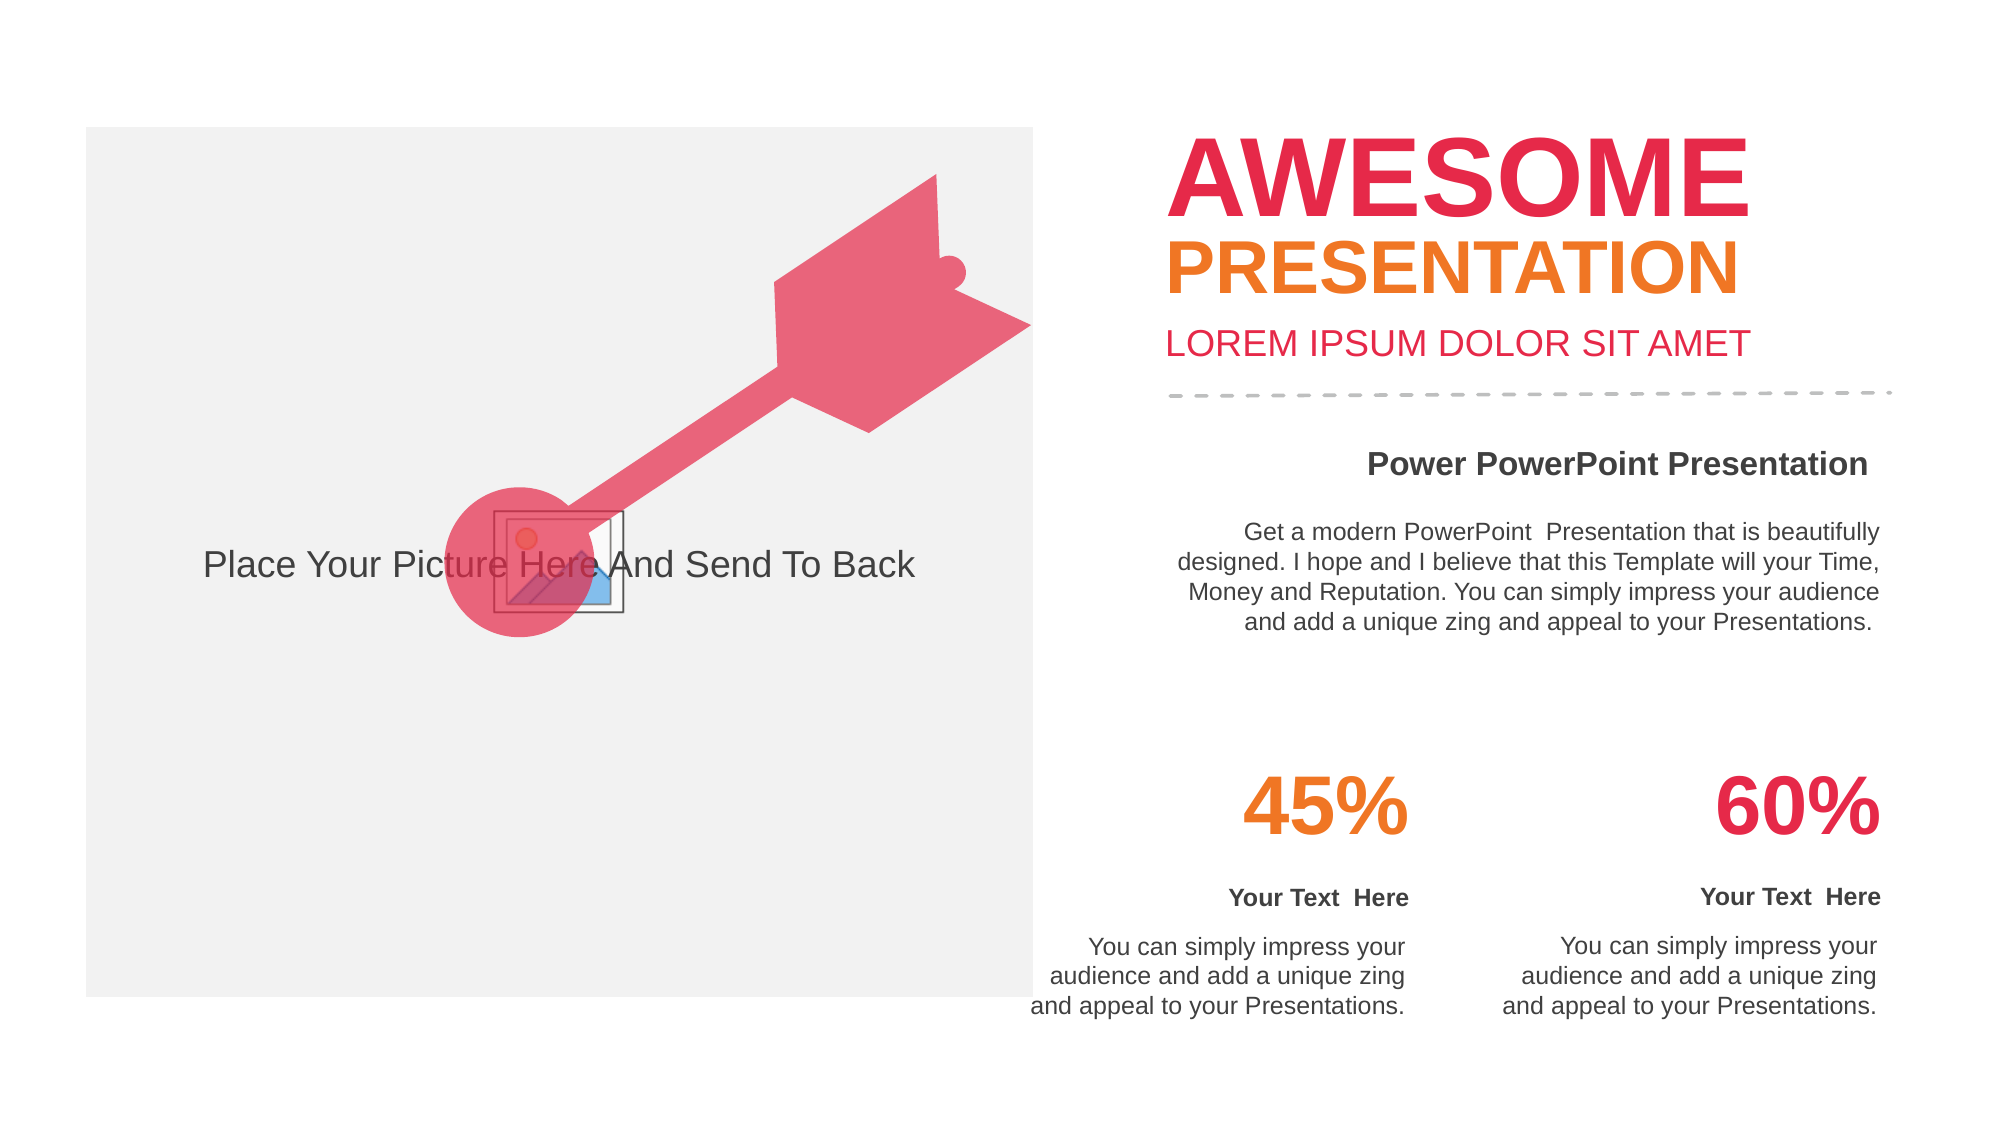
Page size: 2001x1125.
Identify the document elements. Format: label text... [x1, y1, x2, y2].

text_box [1170, 392, 1891, 396]
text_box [1009, 873, 1425, 1029]
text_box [1150, 96, 1897, 317]
picture [85, 127, 1033, 998]
text_box Get a modern PowerPoint Presentation that is beautifully designed. I hope and I believe that this Template will your Time, Money and Reputation. You can simply impress your audience and add a unique zing and appeal to your Presentations. [1150, 508, 1897, 643]
text_box LOREM IPSUM DOLOR SIT AMET [1150, 317, 1897, 372]
text_box 60% [1671, 743, 1897, 859]
text_box Power PowerPoint Presentation [1150, 434, 1897, 490]
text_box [1480, 873, 1897, 1029]
text_box 45% [1200, 744, 1425, 859]
